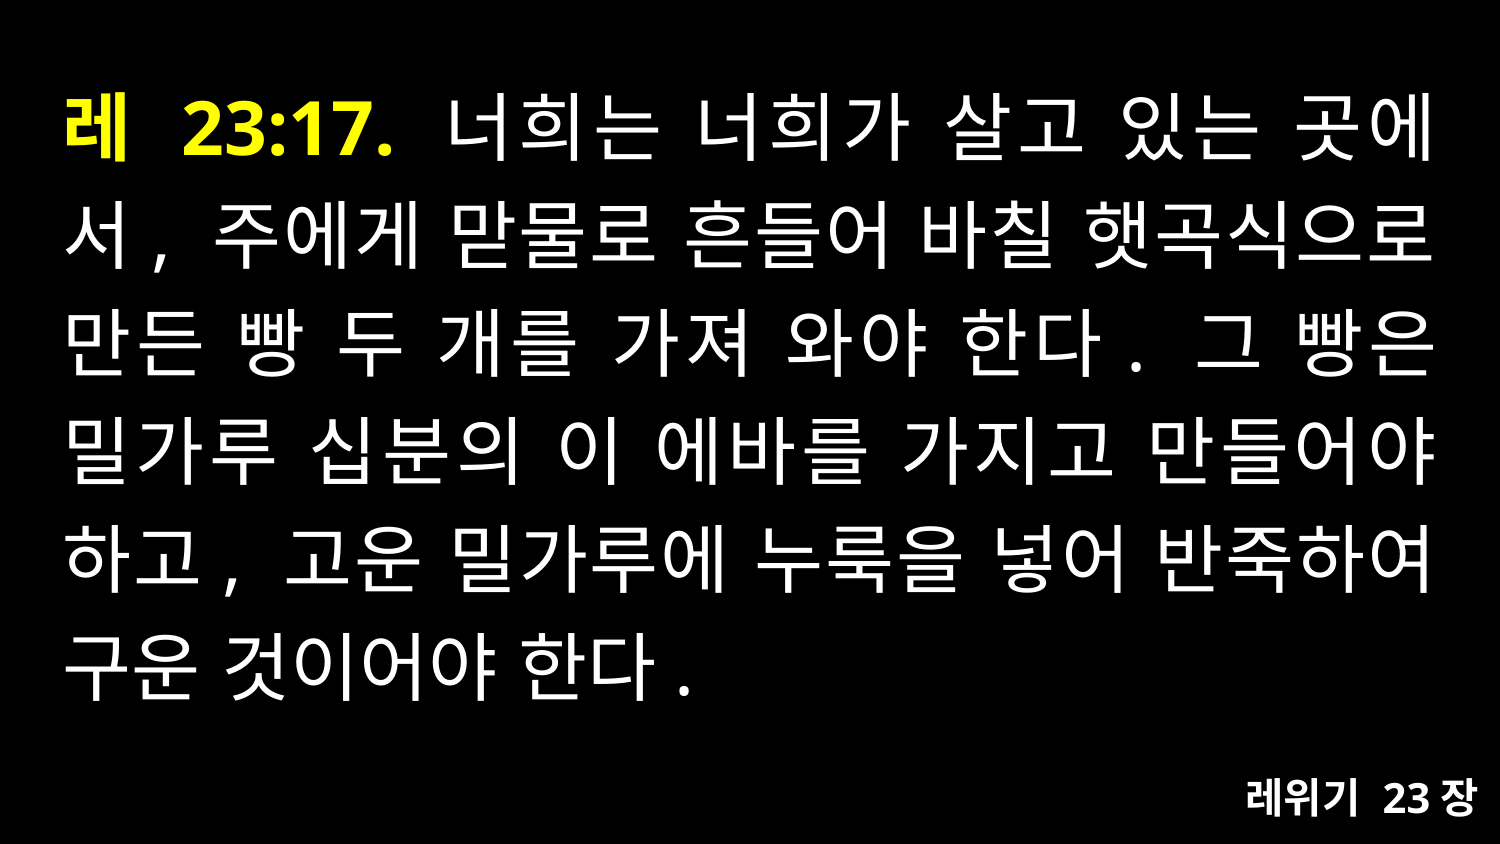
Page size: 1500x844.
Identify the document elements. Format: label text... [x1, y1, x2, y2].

subtitle 레위기 23장 [916, 770, 1500, 844]
title 레 23:17. 너희는 너희가 살고 있는 곳에서, 주에게 맏물로 흔들어 바칠 햇곡식으로 만든 빵 두 개를 가져 와야 한다. 그 빵은 밀가루 십분의 이 에바를 가지고 만들어야 하고, 고운 밀가루에 누룩을 넣어 반죽하여 구운 것이어야 한다. [0, 0, 1500, 844]
